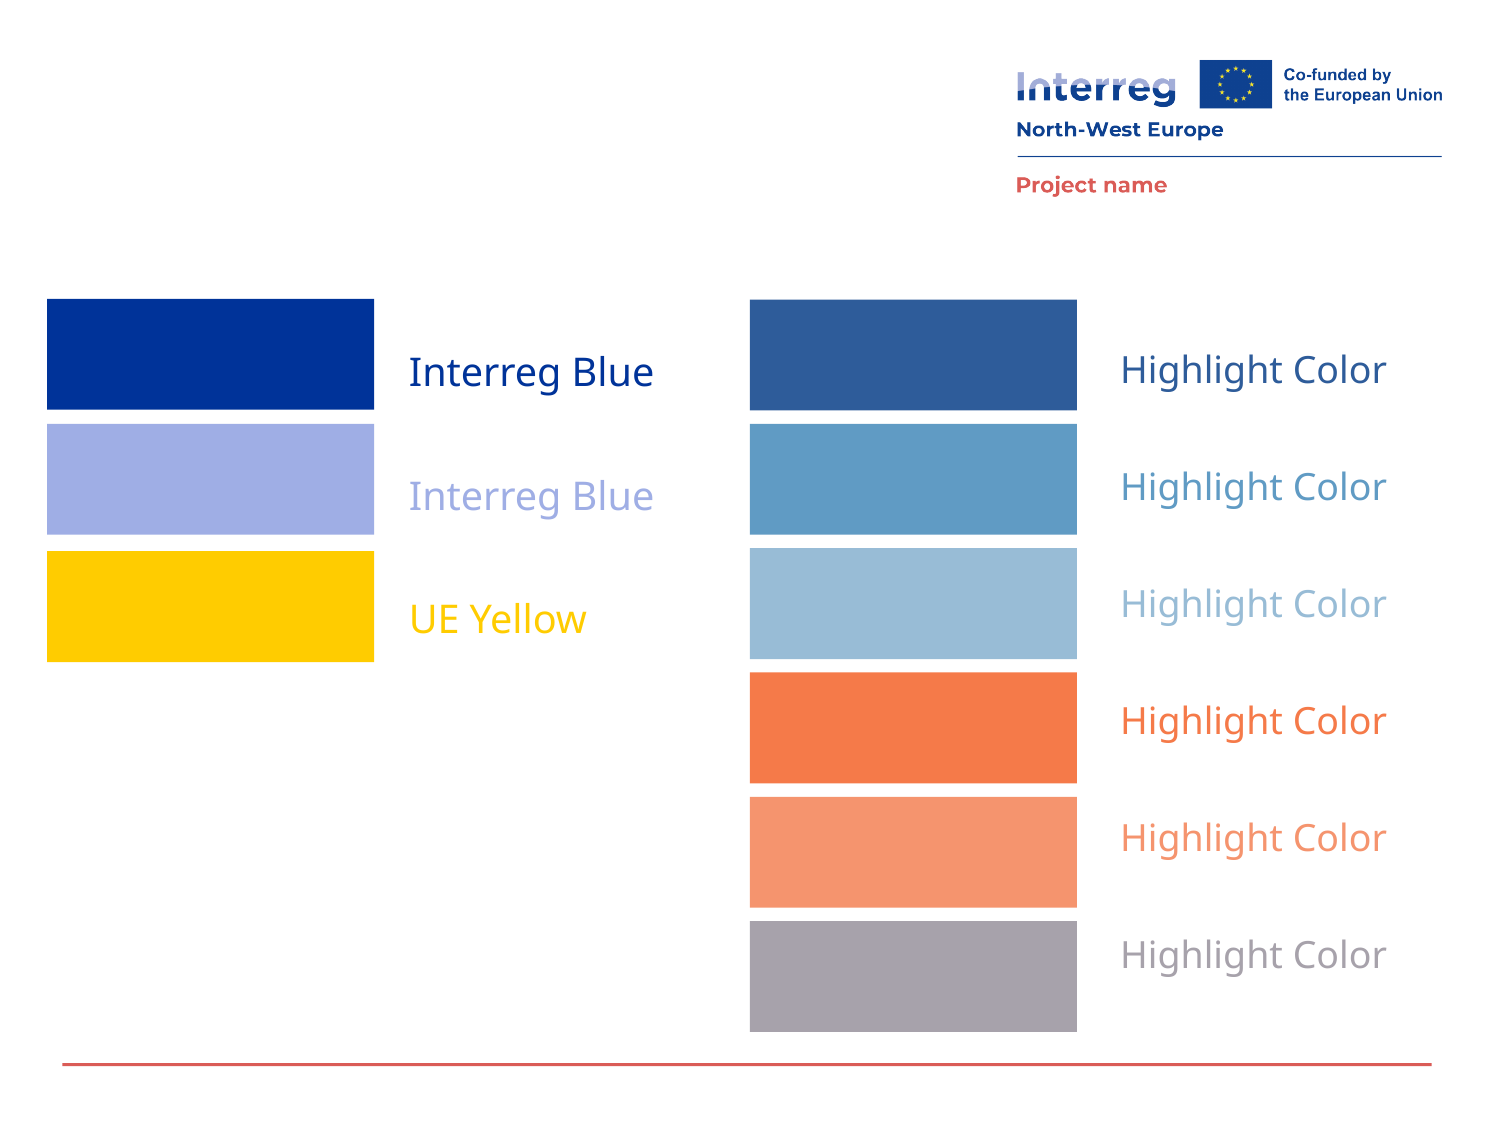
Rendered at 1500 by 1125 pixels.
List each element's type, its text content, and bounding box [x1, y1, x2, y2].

text_box [47, 298, 375, 410]
text_box [749, 796, 1077, 908]
picture [958, 0, 1500, 252]
text_box [749, 672, 1077, 784]
text_box [749, 921, 1077, 1032]
text_box [749, 548, 1077, 660]
text_box Highlight Color Highlight Color Highlight Color Highlight Color Highlight Color Highlight Color [1105, 324, 1453, 983]
text_box [749, 299, 1077, 411]
text_box Interreg Blue Interreg Blue UE Yellow [393, 325, 876, 649]
text_box [47, 551, 375, 663]
text_box [876, 423, 1077, 535]
text_box [47, 423, 375, 535]
